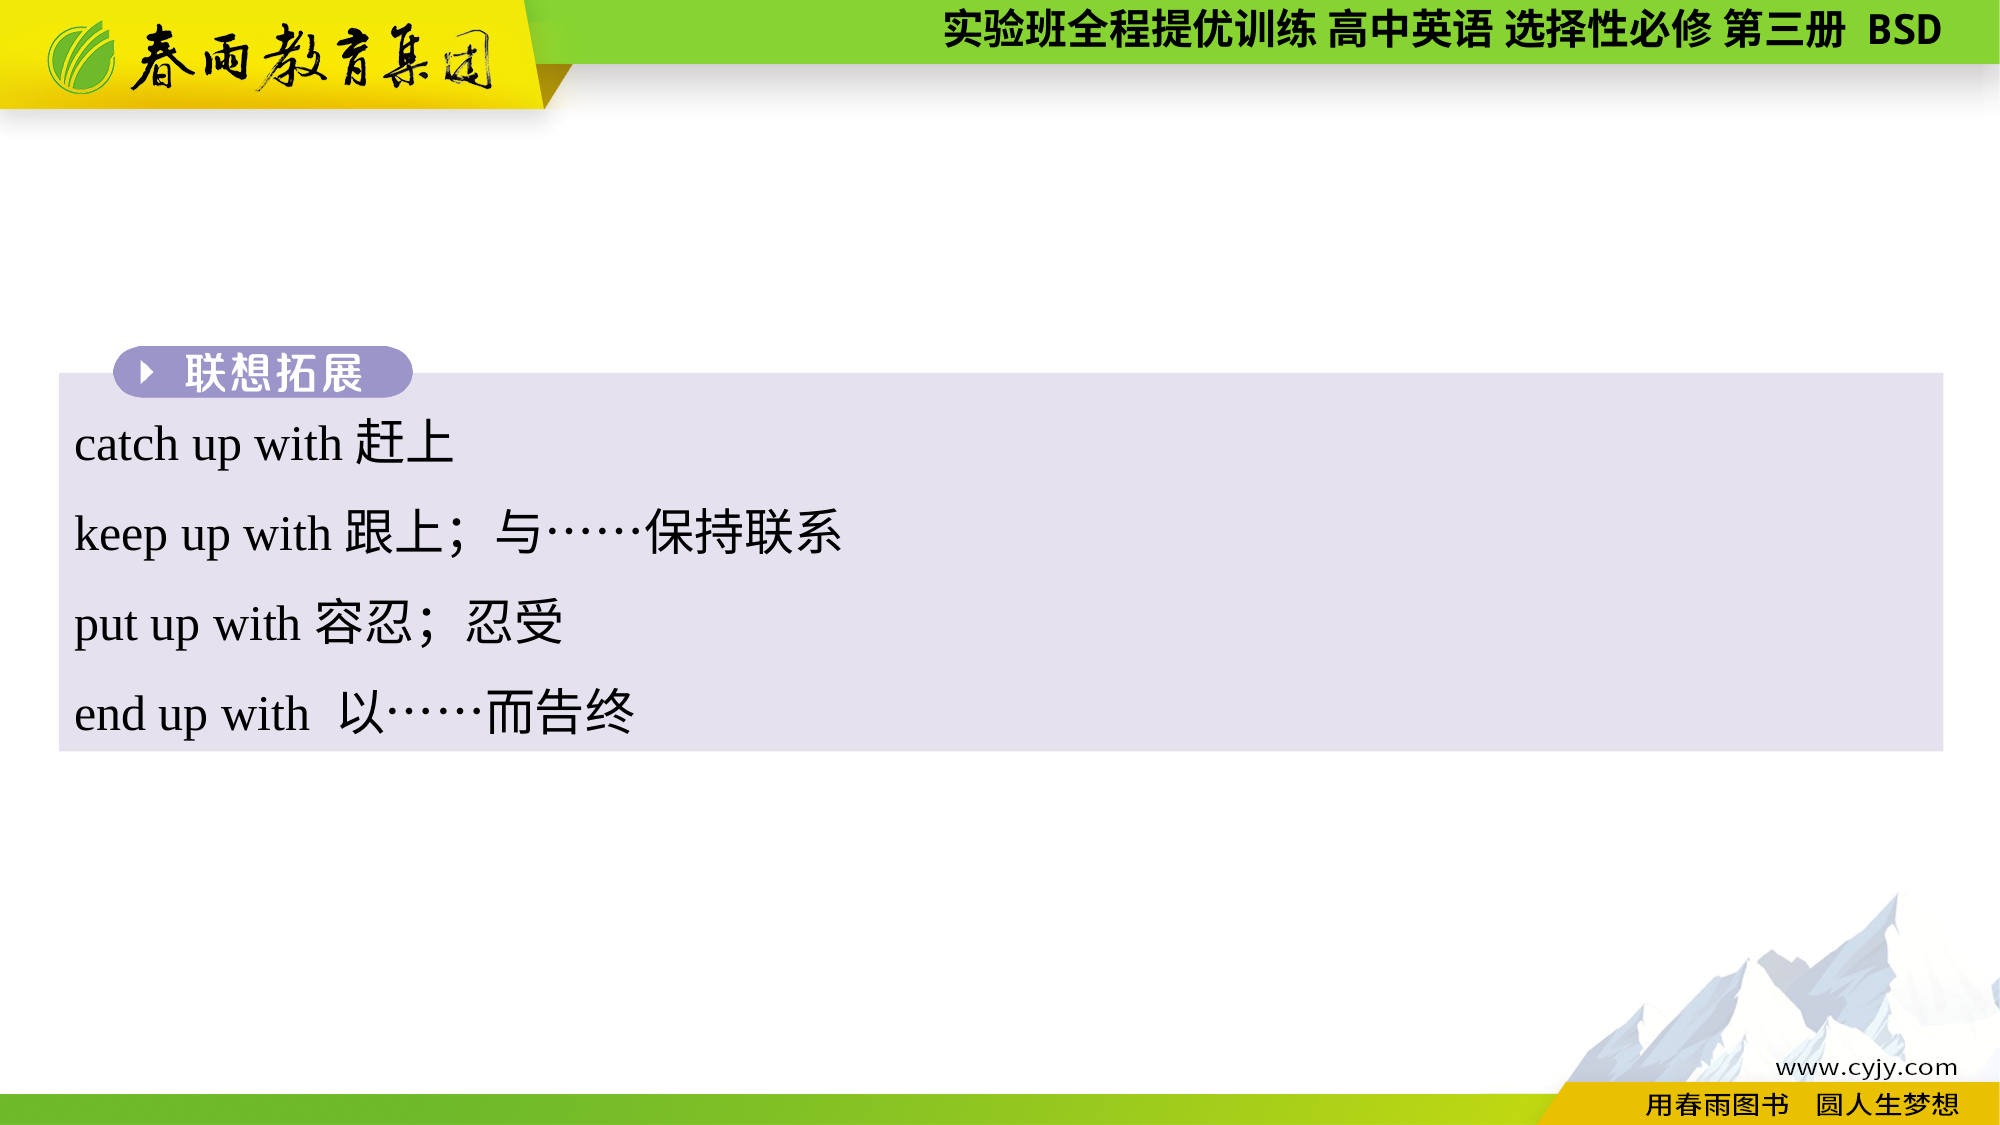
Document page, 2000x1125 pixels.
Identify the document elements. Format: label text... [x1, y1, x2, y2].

list catch up with赶上 keep up with跟上；与……保持联系 put up with容忍；忍受 end up with 以……而告终 [59, 372, 1944, 752]
picture [0, 0, 2000, 1125]
